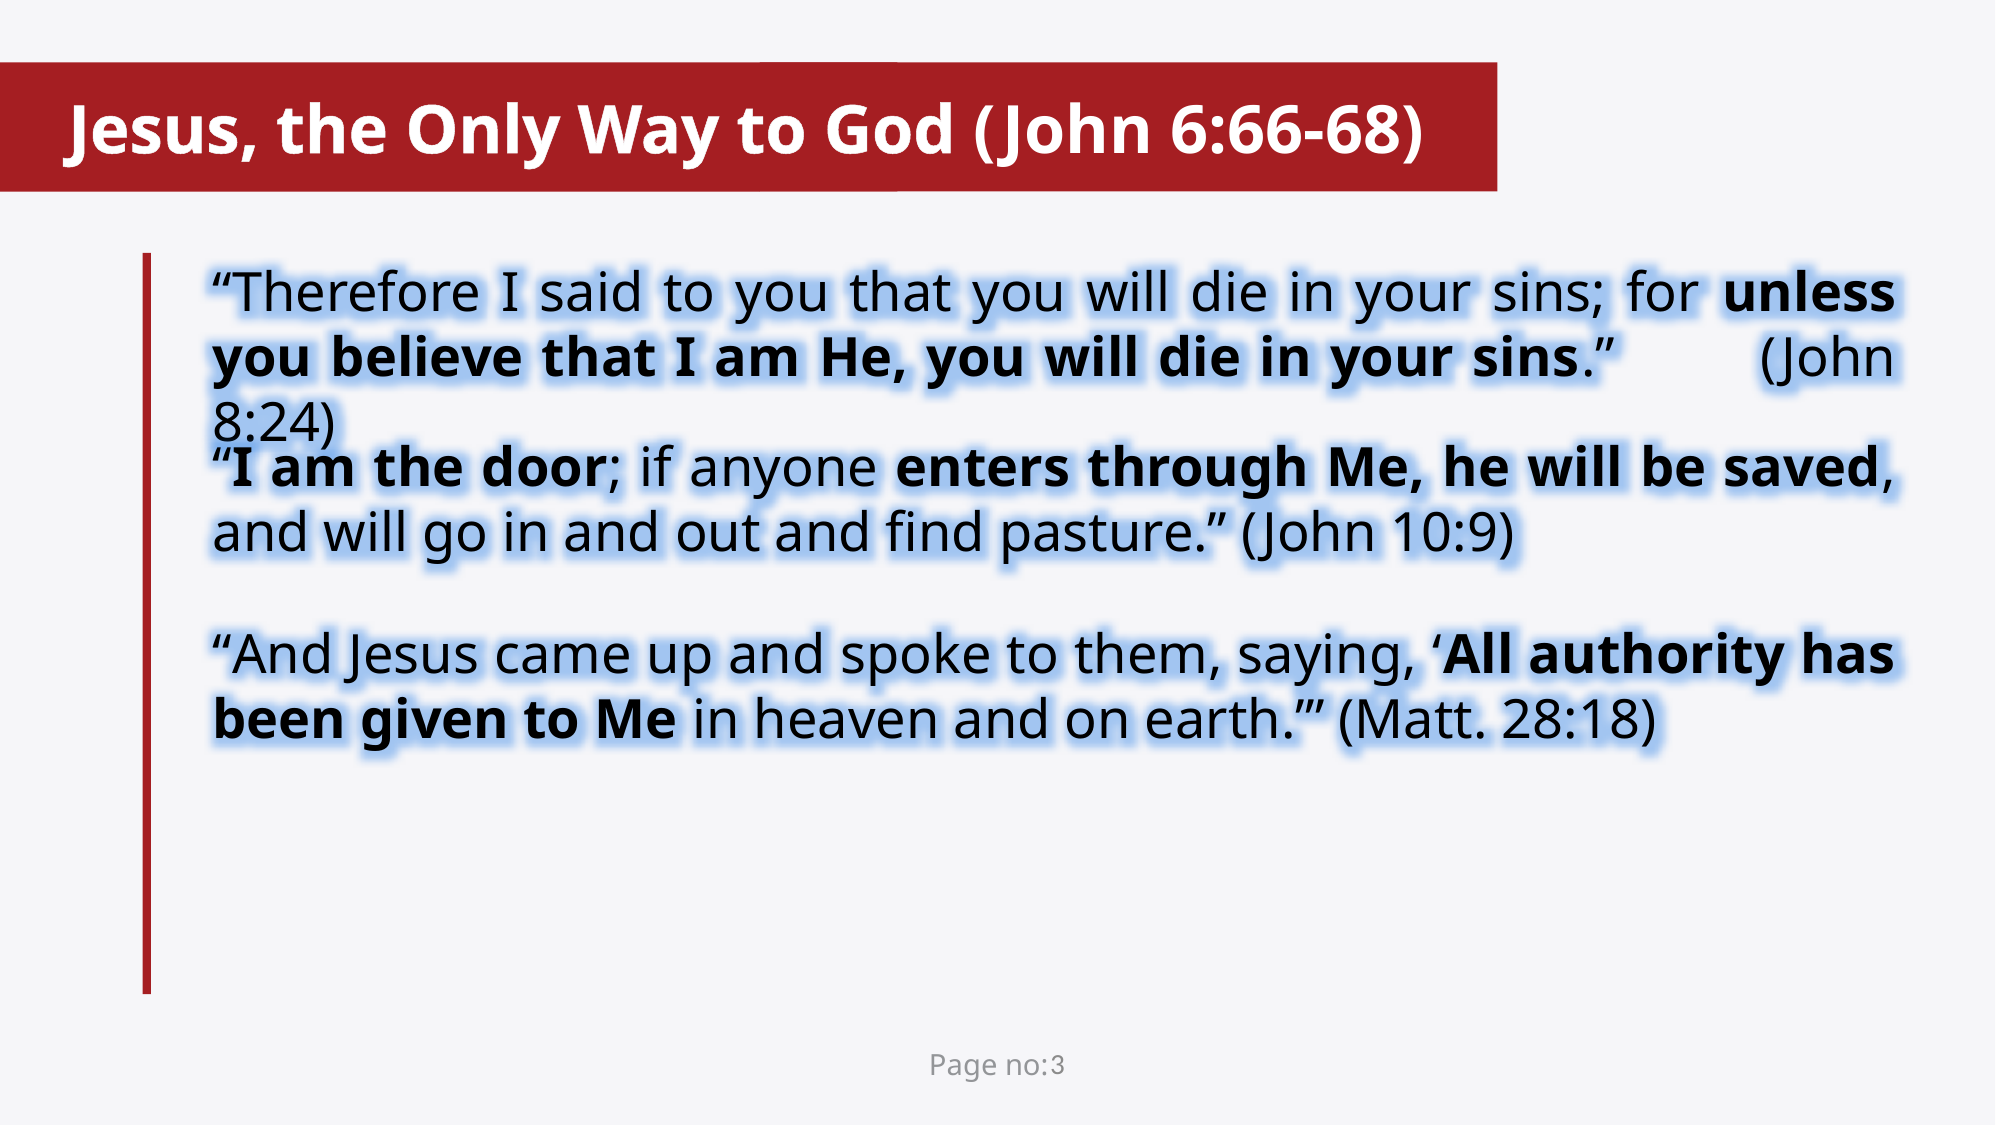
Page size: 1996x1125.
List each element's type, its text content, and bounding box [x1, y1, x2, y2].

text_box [1, 62, 1598, 192]
text_box “I am the door; if anyone enters through Me, he will be saved, and will go in and out and find pasture.” (John 10:9) [198, 424, 1911, 570]
text_box “And Jesus came up and spoke to them, saying, ‘All authority has been given to Me in heaven and on earth.’” (Matt. 28:18) [198, 612, 1911, 758]
text_box “Therefore I said to you that you will die in your sins; for unless you believe that I am He, you will die in your sins.” (John 8:24) [198, 249, 1911, 415]
